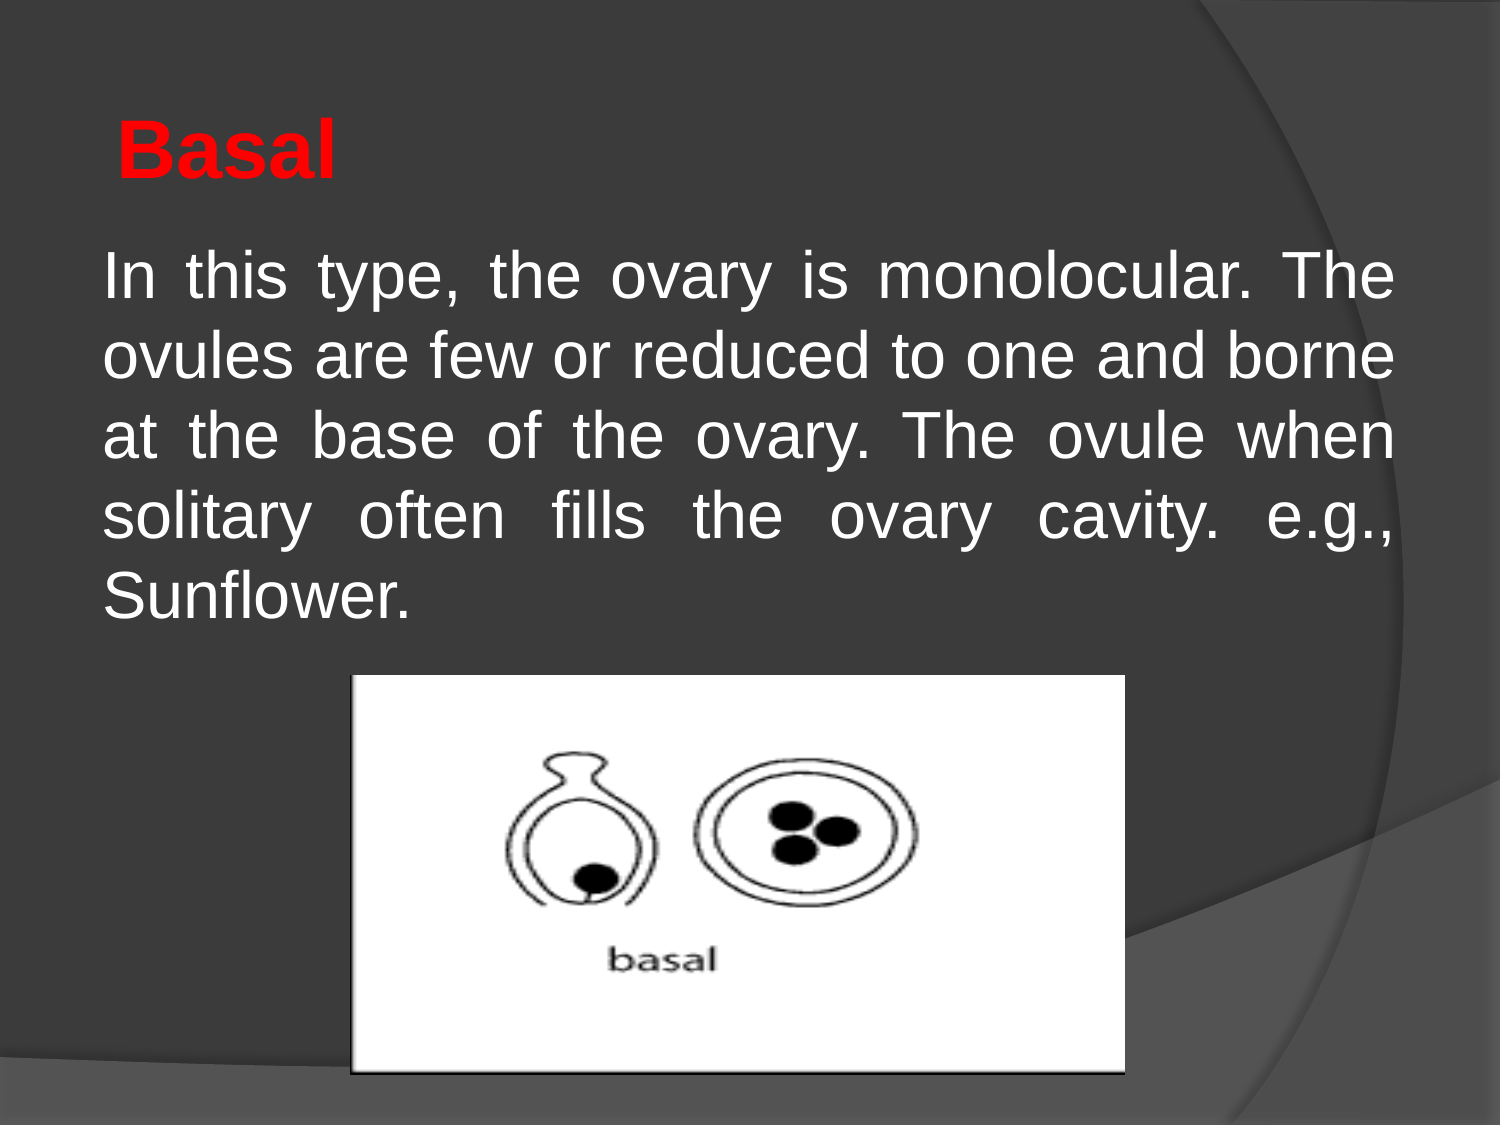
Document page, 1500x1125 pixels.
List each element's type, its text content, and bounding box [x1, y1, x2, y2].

picture [349, 674, 1126, 1076]
text_box Basal [101, 87, 354, 203]
text_box In this type, the ovary is monolocular. The ovules are few or reduced to one and borne at the base of the ovary. The ovule when solitary often fills the ovary cavity. e.g., Sunflower. [87, 224, 1413, 640]
